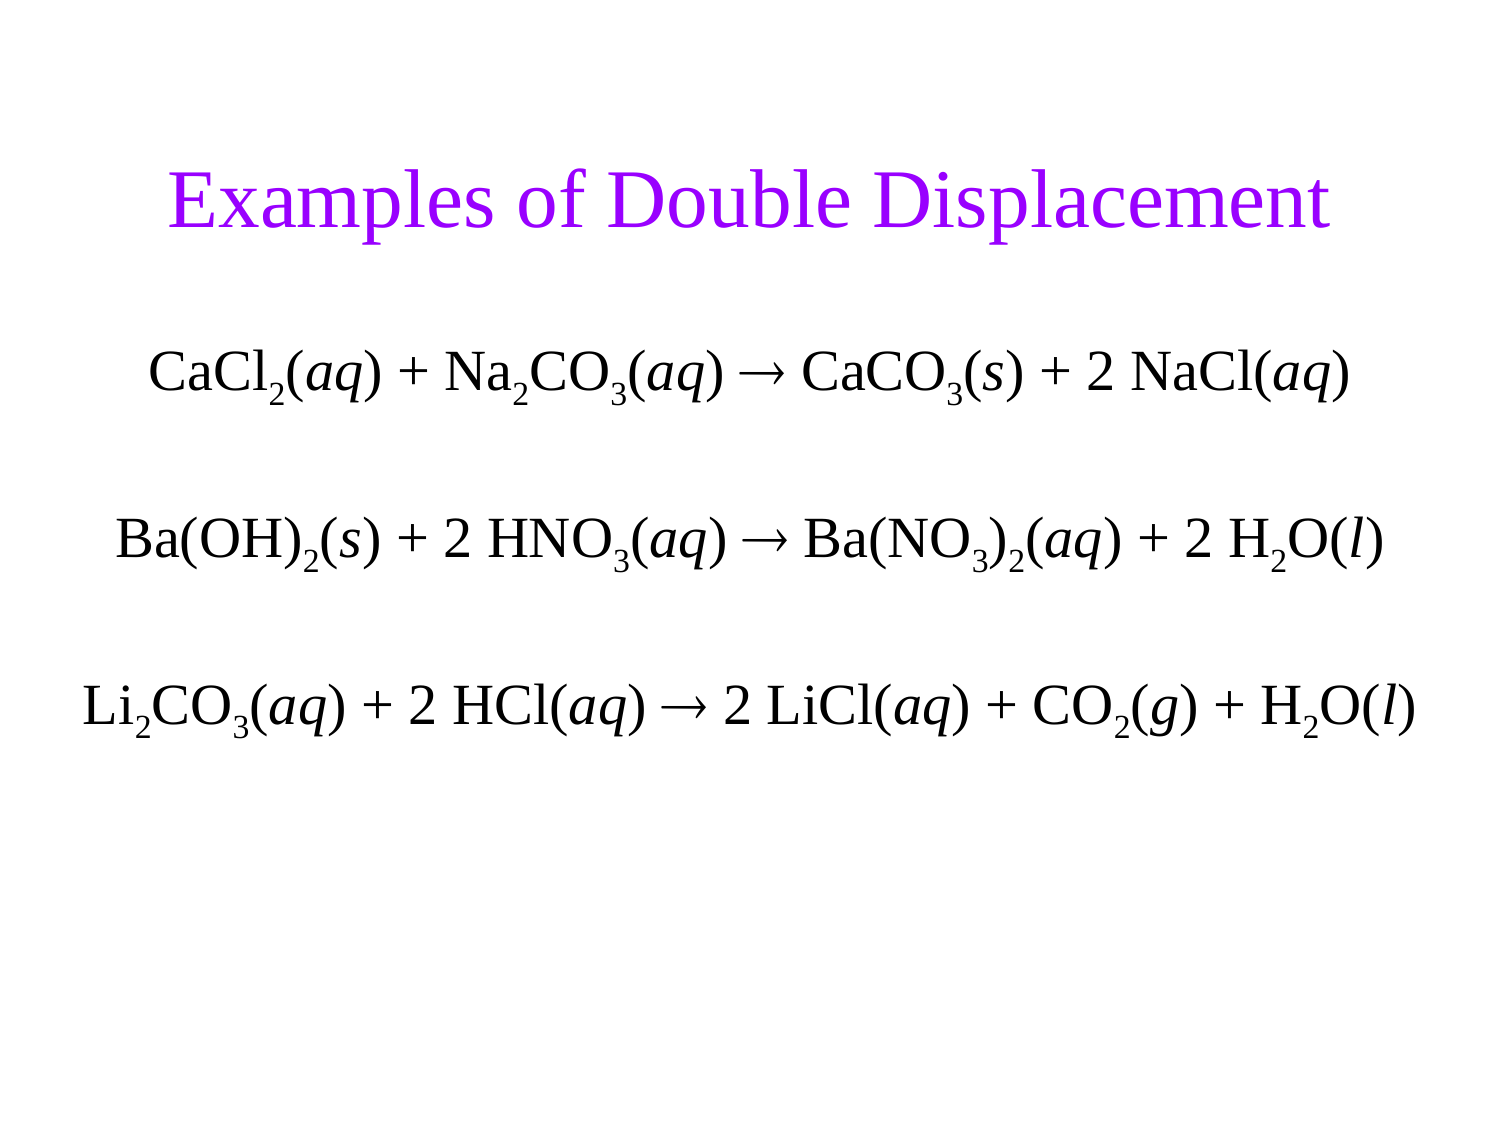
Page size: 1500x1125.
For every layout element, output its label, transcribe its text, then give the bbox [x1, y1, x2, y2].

text_box Examples of Double Displacement [112, 99, 1388, 288]
text_box CaCl2(aq) + Na2CO3(aq)  CaCO3(s) + 2 NaCl(aq) Ba(OH)2(s) + 2 HNO3(aq)  Ba(NO3)2(aq) + 2 H2O(l) Li2CO3(aq) + 2 HCl(aq)  2 LiCl(aq) + CO2(g) + H2O(l) [49, 324, 1450, 1000]
